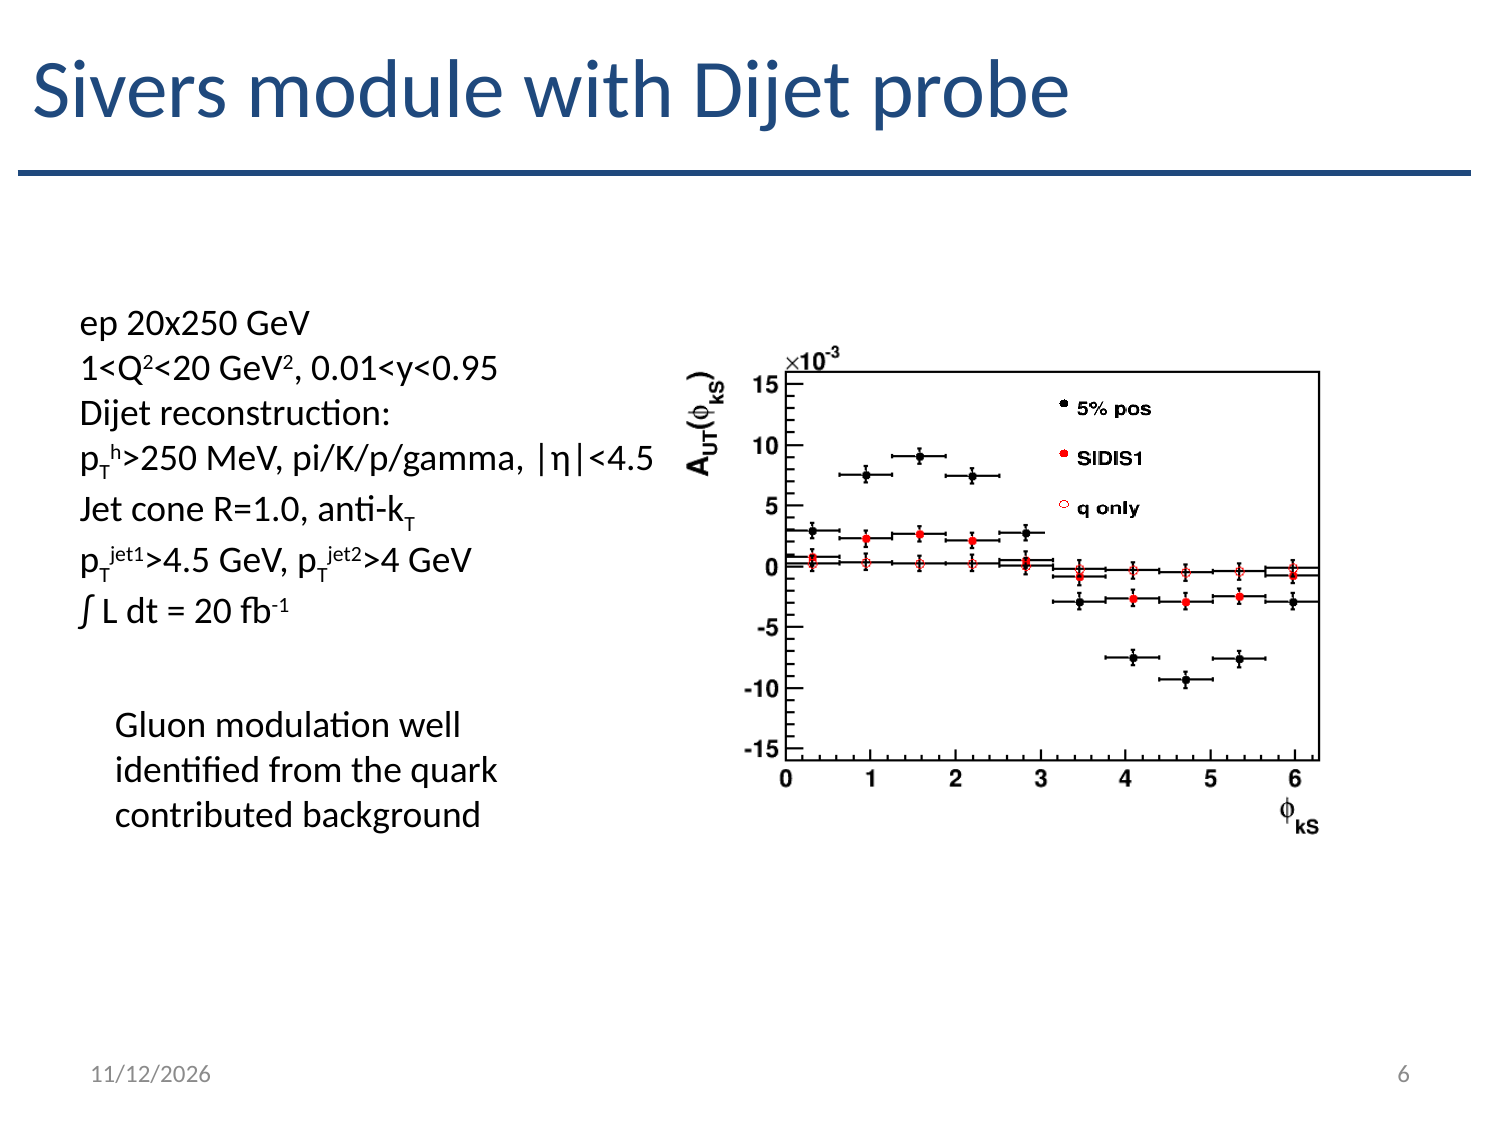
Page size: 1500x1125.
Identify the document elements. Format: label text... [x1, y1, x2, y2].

title Sivers module with Dijet probe [17, 7, 1483, 161]
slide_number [75, 1042, 425, 1103]
text_box ep 20x250 GeV 1<Q2<20 GeV2, 0.01<y<0.95 Dijet reconstruction: pTh>250 MeV, pi/K/p/gamma, |η|<4.5 Jet cone R=1.0, anti-kT pTjet1>4.5 GeV, pTjet2>4 GeV ∫ L dt = 20 fb-1 [64, 290, 739, 639]
text_box Gluon modulation well identified from the quark contributed background [100, 692, 550, 843]
picture [683, 337, 1341, 837]
slide_number 6 [1074, 1042, 1425, 1103]
